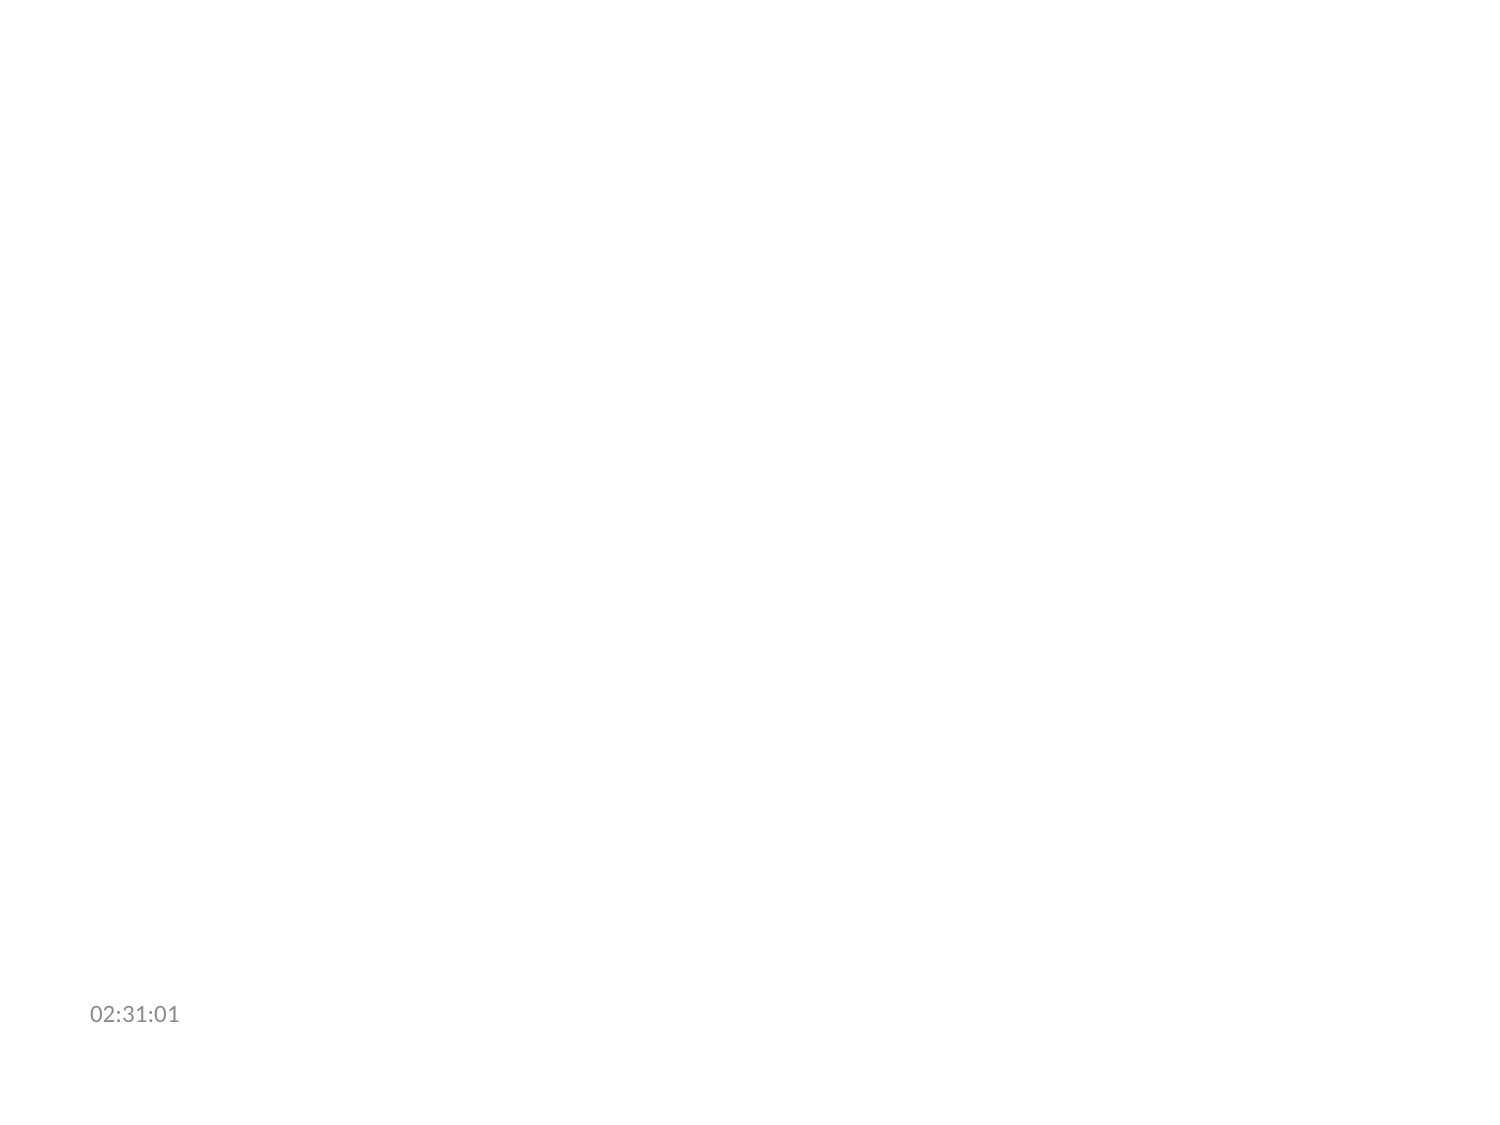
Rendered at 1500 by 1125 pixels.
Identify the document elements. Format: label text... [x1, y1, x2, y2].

text_box 15:35:09 [75, 982, 425, 1043]
